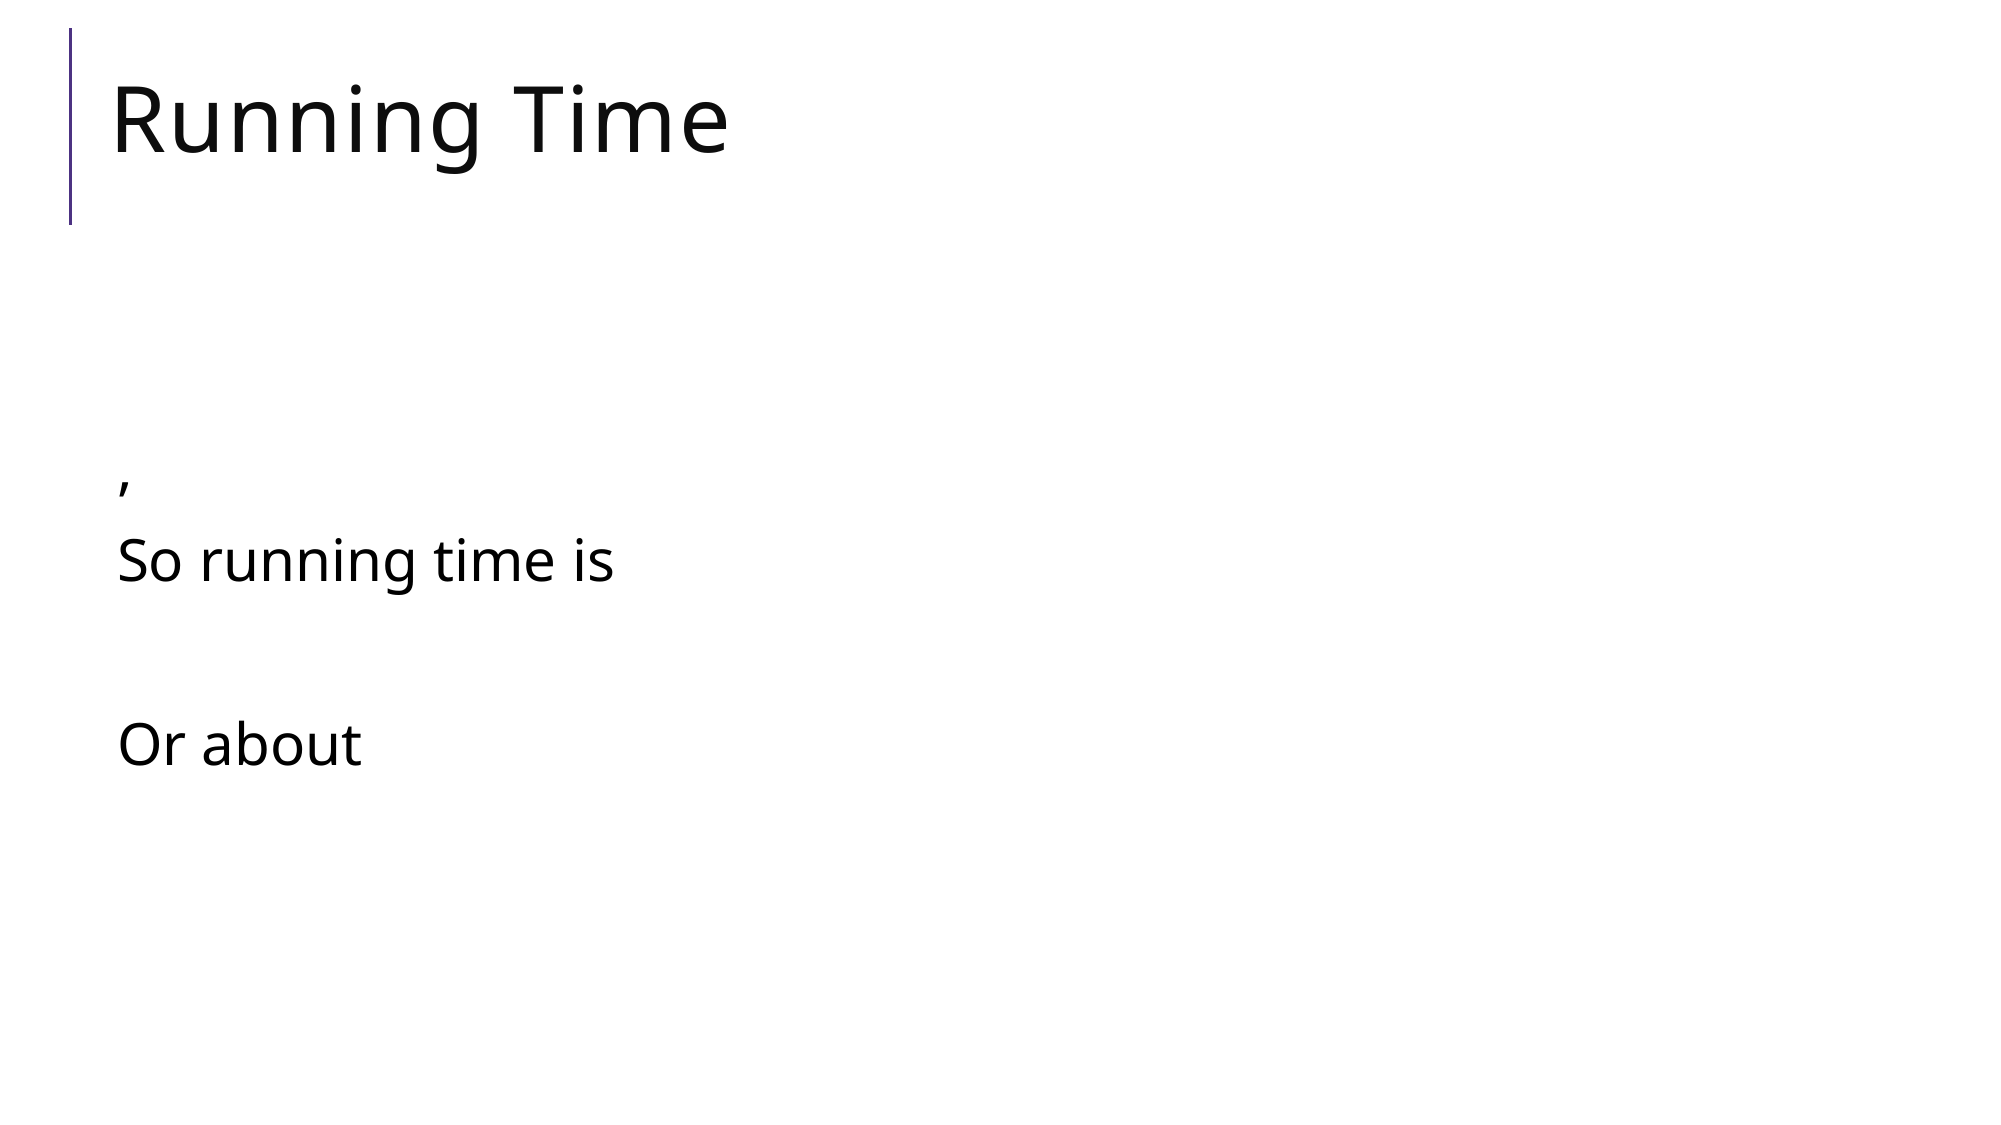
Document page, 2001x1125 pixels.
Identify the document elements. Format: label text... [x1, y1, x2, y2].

title Running Time [94, 43, 1930, 210]
